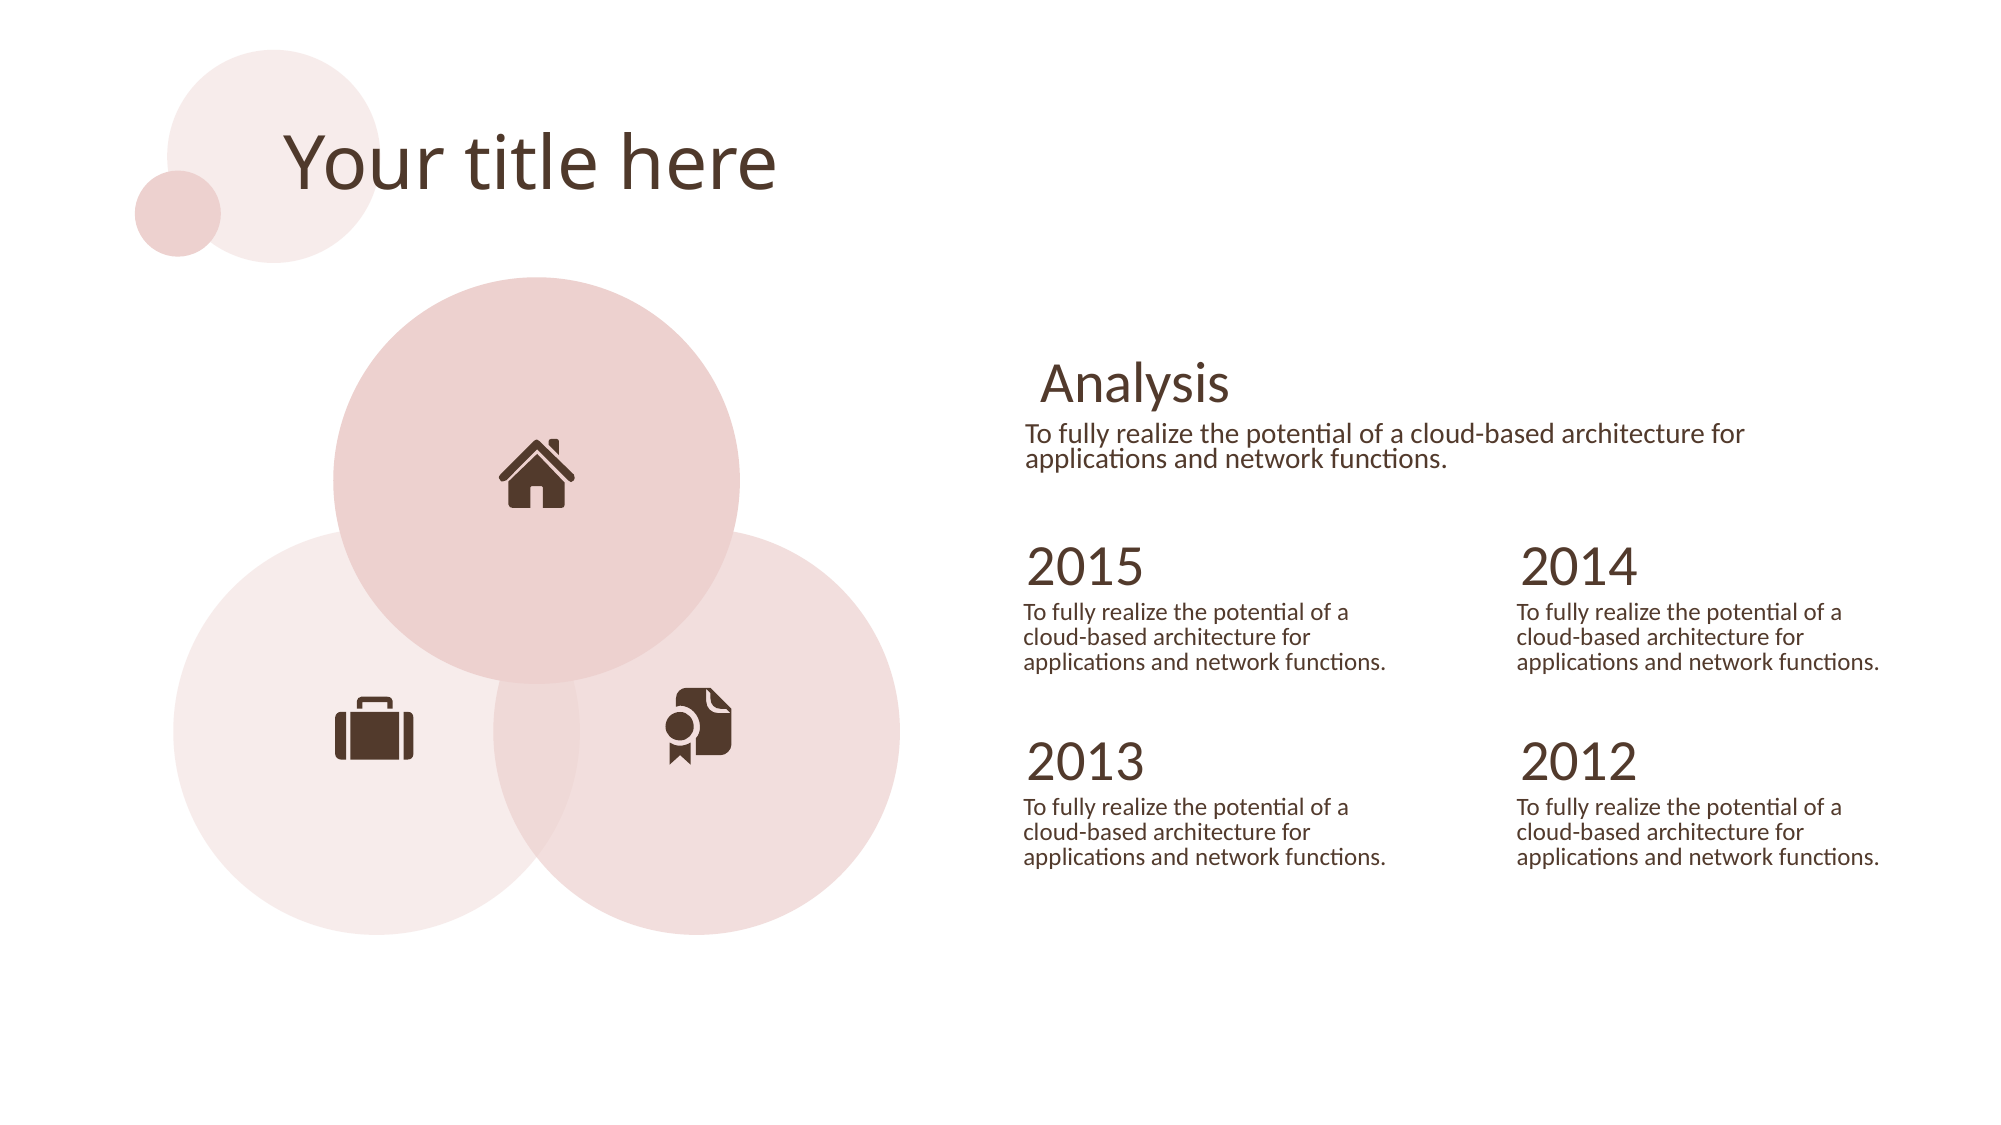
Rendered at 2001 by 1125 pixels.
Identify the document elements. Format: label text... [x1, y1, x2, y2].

text_box Analysis [1025, 336, 1246, 417]
text_box 2012 [1505, 714, 1653, 800]
text_box [133, 169, 222, 258]
text_box To fully realize the potential of a cloud-based architecture for applications and network functions. [1008, 593, 1412, 683]
text_box To fully realize the potential of a cloud-based architecture for applications and network functions. [1501, 788, 1905, 878]
text_box [492, 530, 901, 936]
text_box [172, 530, 536, 936]
text_box [665, 711, 694, 741]
text_box [669, 742, 691, 765]
text_box [675, 687, 732, 756]
text_box To fully realize the potential of a cloud-based architecture for applications and network functions. [1008, 788, 1412, 878]
text_box [332, 276, 741, 685]
text_box [498, 439, 575, 508]
text_box 2013 [1011, 714, 1160, 800]
text_box 2015 [1011, 519, 1160, 605]
text_box [335, 711, 347, 760]
text_box [548, 438, 559, 456]
text_box [350, 711, 400, 760]
text_box [403, 711, 414, 760]
text_box [166, 48, 370, 265]
text_box 2014 [1505, 519, 1653, 605]
text_box [356, 696, 393, 709]
text_box To fully realize the potential of a cloud-based architecture for applications and network functions. [1010, 417, 1834, 482]
text_box To fully realize the potential of a cloud-based architecture for applications and network functions. [1501, 593, 1905, 683]
text_box Your title here [269, 107, 795, 213]
